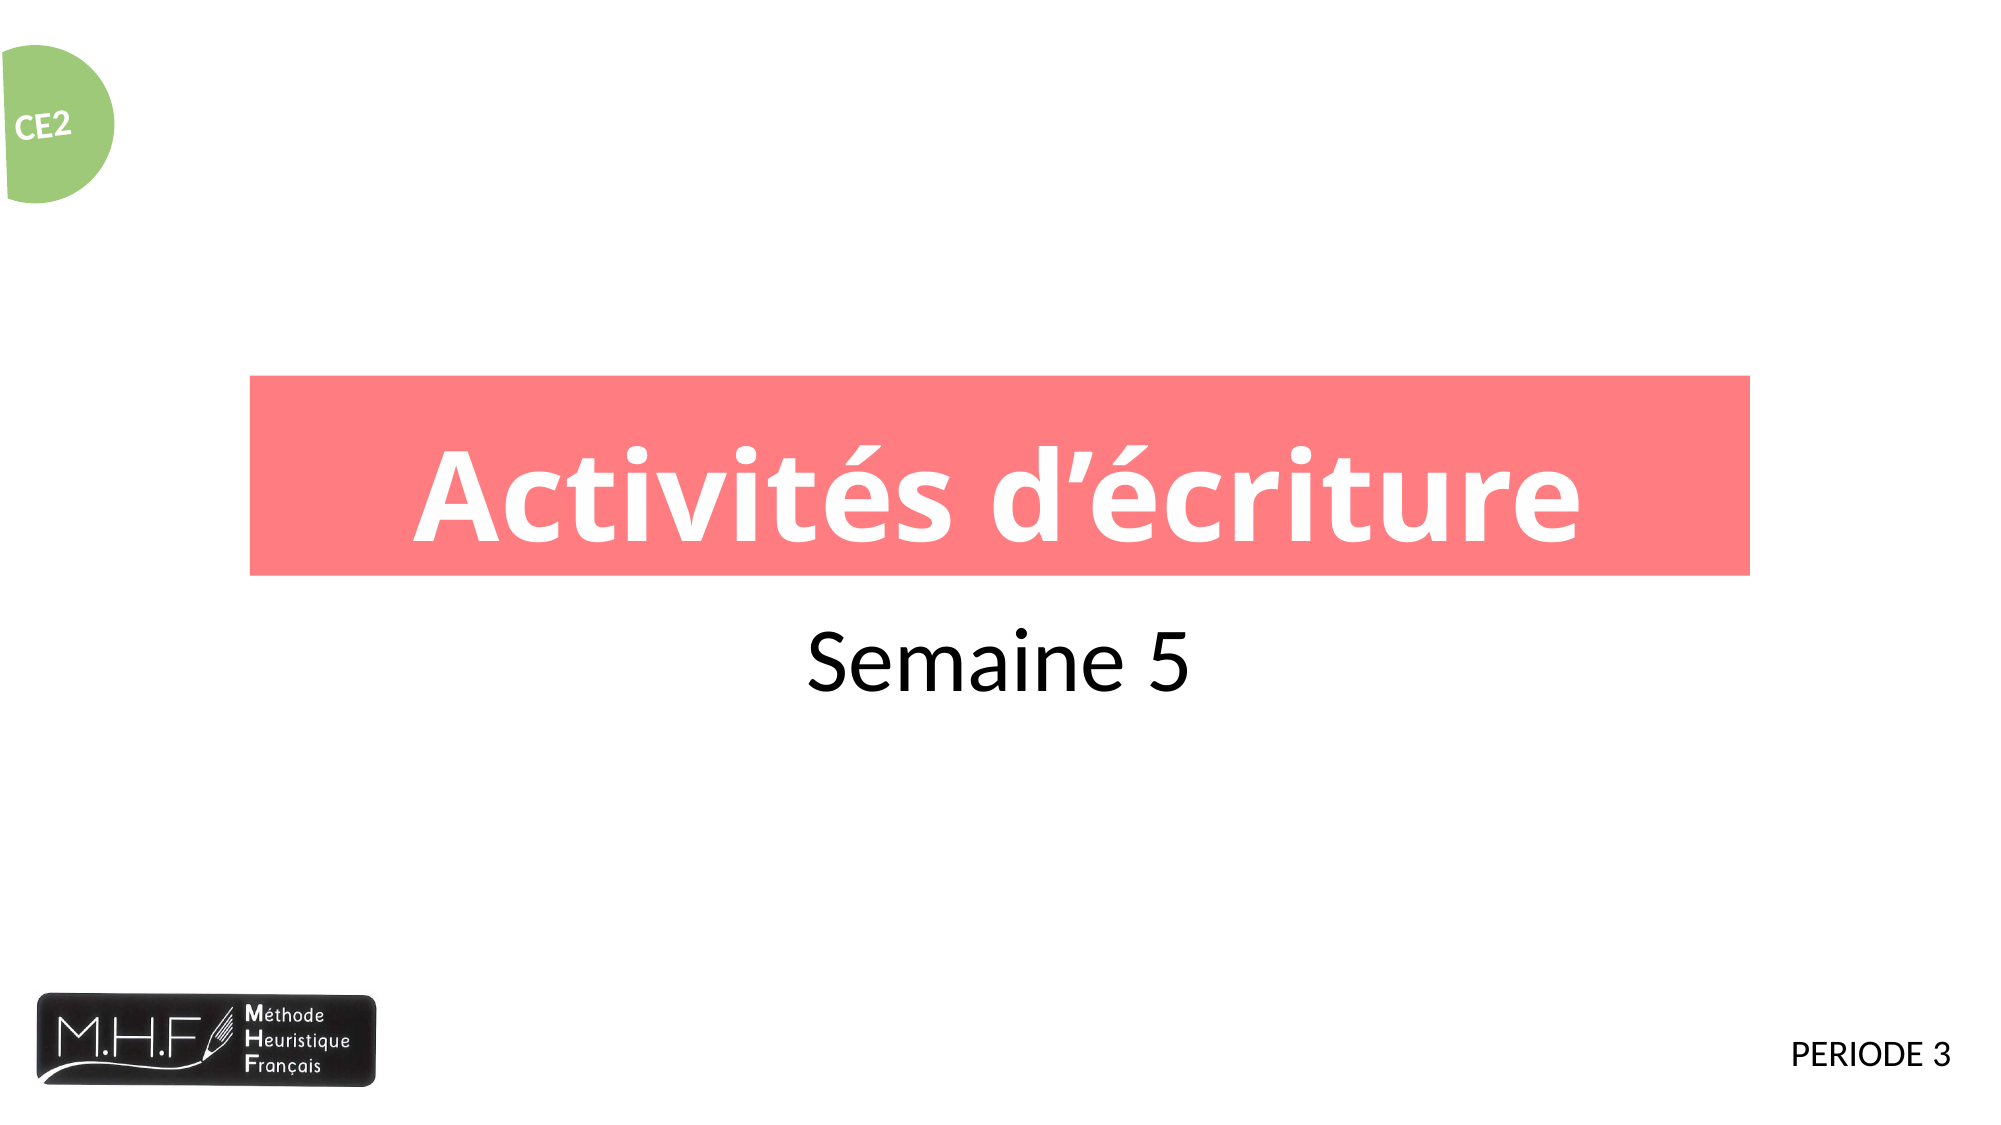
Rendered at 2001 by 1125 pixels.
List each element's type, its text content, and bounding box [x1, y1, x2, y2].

picture [33, 990, 379, 1089]
subtitle Semaine 5 [249, 604, 1750, 877]
title Activités d’écriture [249, 375, 1750, 576]
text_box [0, 32, 112, 221]
text_box PERIODE 3 [1362, 1021, 1967, 1082]
